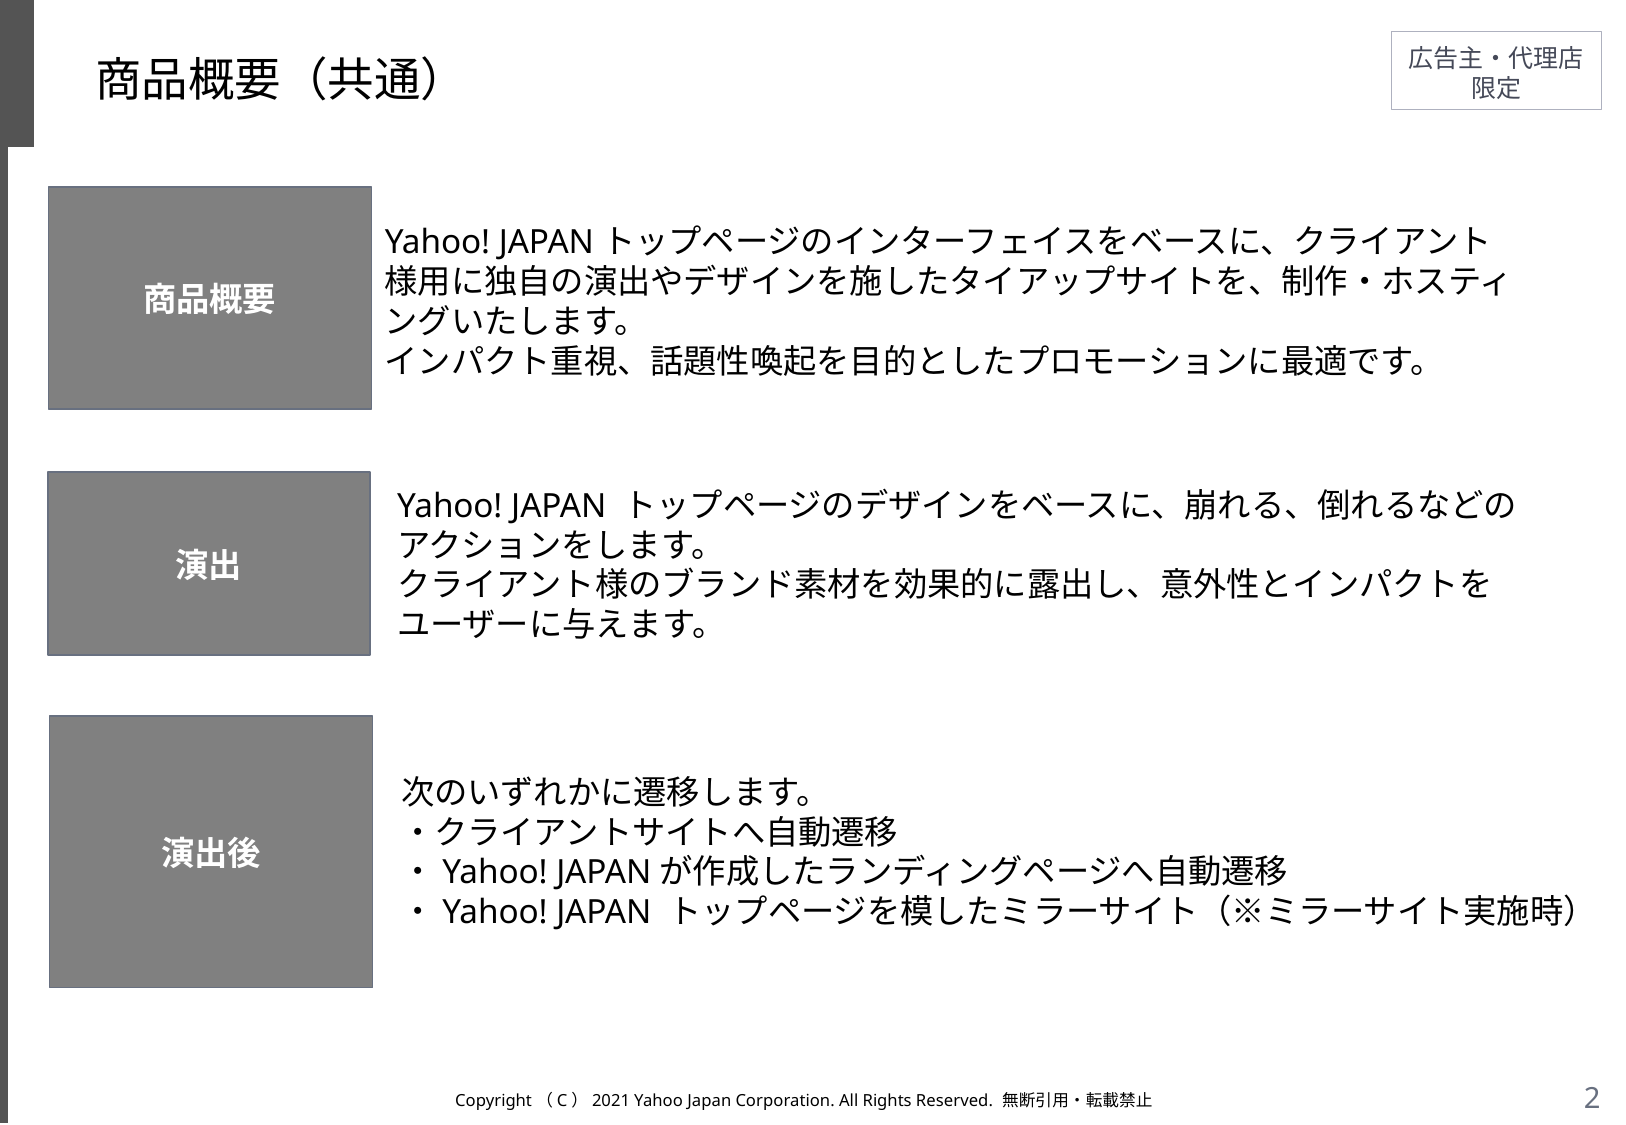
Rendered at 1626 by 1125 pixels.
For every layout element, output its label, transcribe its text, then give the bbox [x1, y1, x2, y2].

text_box Yahoo! JAPAN トップページのデザインをベースに、崩れる、倒れるなどのアクションをします。 クライアント様のブランド素材を効果的に露出し、意外性とインパクトをユーザーに与えます。 [382, 476, 1548, 651]
text_box 演出 [46, 470, 372, 657]
text_box 演出後 [48, 714, 375, 990]
text_box 次のいずれかに遷移します。 ・クライアントサイトへ自動遷移 ・Yahoo! JAPANが作成したランディングページへ自動遷移 ・Yahoo! JAPAN トップページを模したミラーサイト（※ミラーサイト実施時） [386, 763, 1625, 938]
text_box 商品概要 [46, 185, 373, 411]
text_box Yahoo! JAPANトップページのインターフェイスをベースに、クライアント様用に独自の演出やデザインを施したタイアップサイトを、制作・ホスティングいたします。 インパクト重視、話題性喚起を目的としたプロモーションに最適です。 [373, 213, 1535, 388]
footer Copyright（C）2021 Yahoo Japan Corporation. All Rights Reserved. 無断引用・転載禁止 [440, 1082, 1185, 1118]
title 商品概要（共通） [80, 42, 1392, 114]
